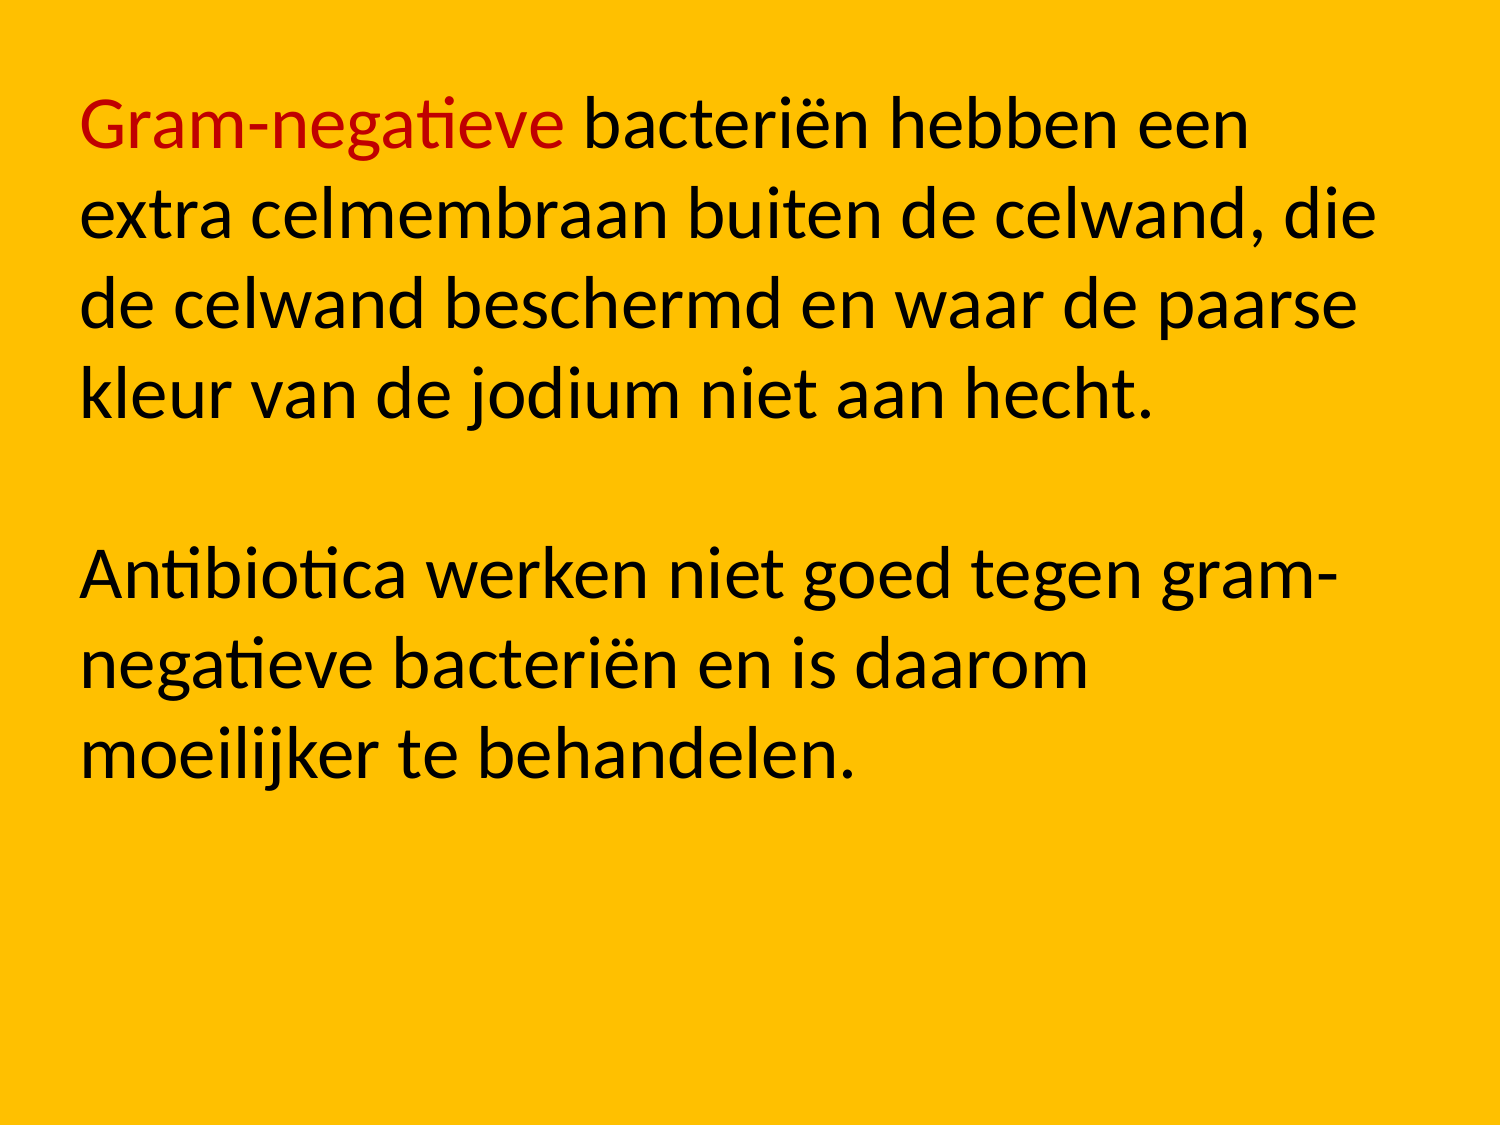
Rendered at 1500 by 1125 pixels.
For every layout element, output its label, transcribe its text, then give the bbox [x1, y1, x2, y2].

text_box Gram-negatieve bacteriën hebben een extra celmembraan buiten de celwand, die de celwand beschermd en waar de paarse kleur van de jodium niet aan hecht. Antibiotica werken niet goed tegen gram-negatieve bacteriën en is daarom moeilijker te behandelen. [64, 66, 1424, 847]
